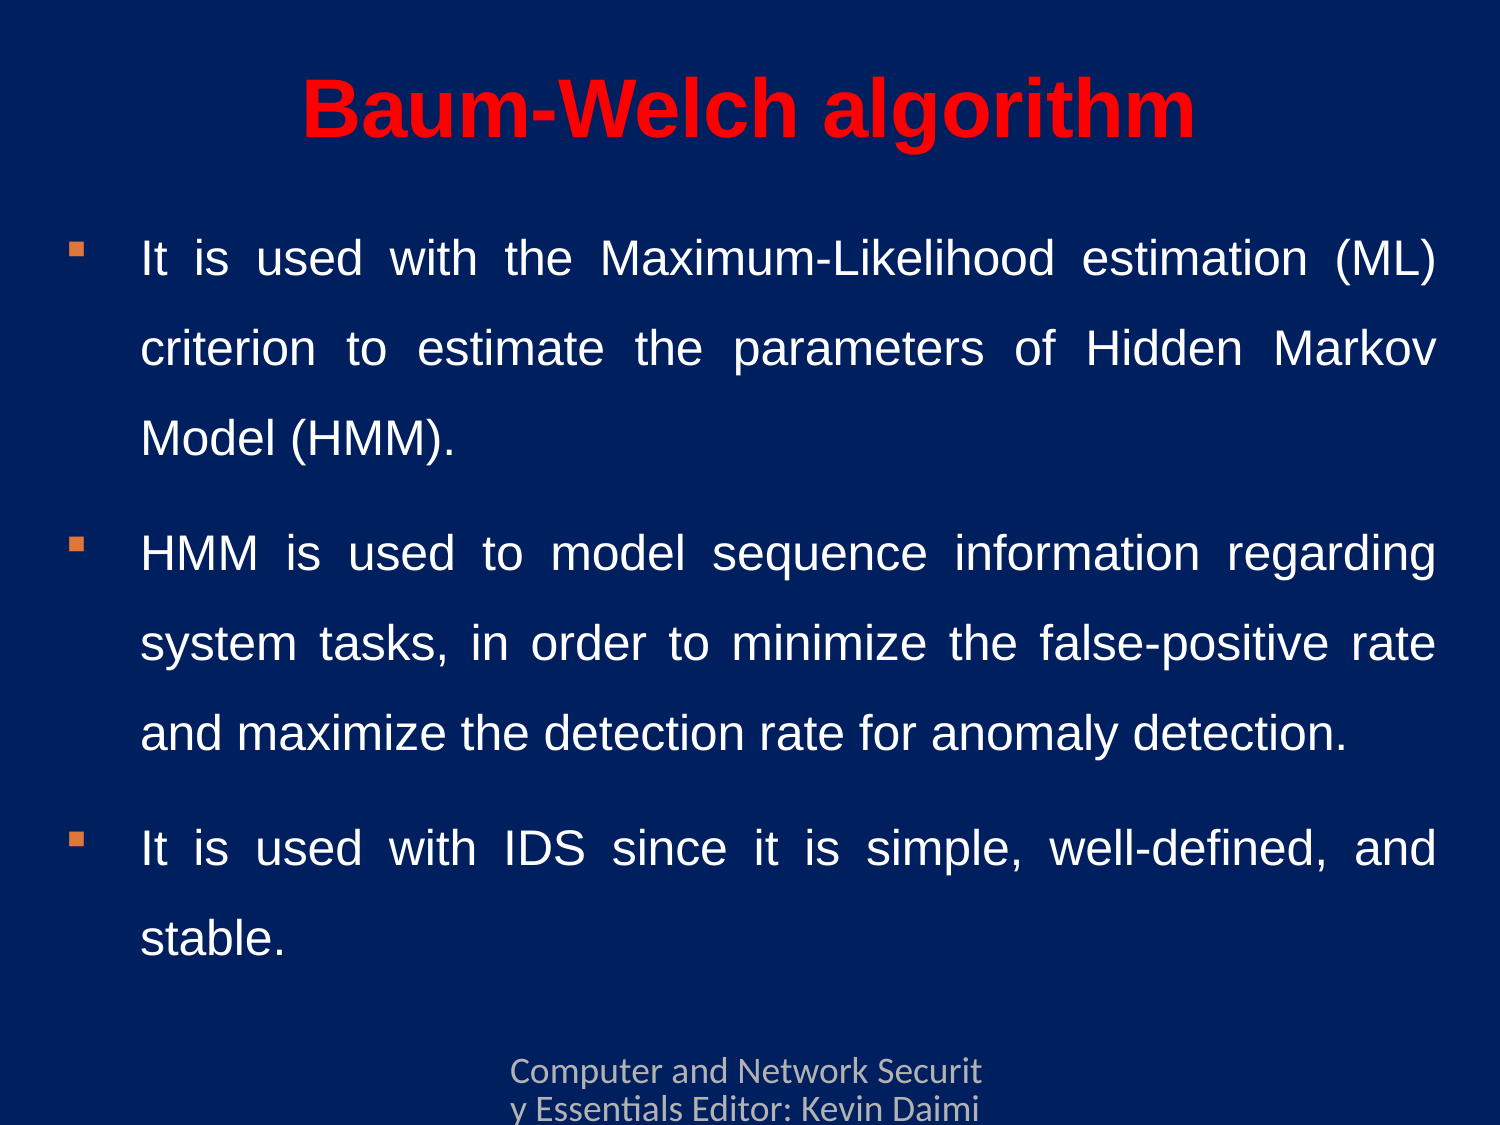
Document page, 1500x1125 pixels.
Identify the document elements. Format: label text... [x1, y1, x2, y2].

footer Computer and Network Security Essentials Editor: Kevin Daimi Associate Editors: Guillermo Francia, Levent Ertaul, Luis H. Encinas, Eman El-Sheikh Published by Springer [510, 1046, 990, 1103]
list It is used with the Maximum-Likelihood estimation (ML) criterion to estimate the parameters of Hidden Markov Model (HMM). HMM is used to model sequence information regarding system tasks, in order to minimize the false-positive rate and maximize the detection rate for anomaly detection. It is used with IDS since it is simple, well-defined, and stable. [62, 195, 1437, 1054]
title Baum-Welch algorithm [44, 53, 1456, 155]
